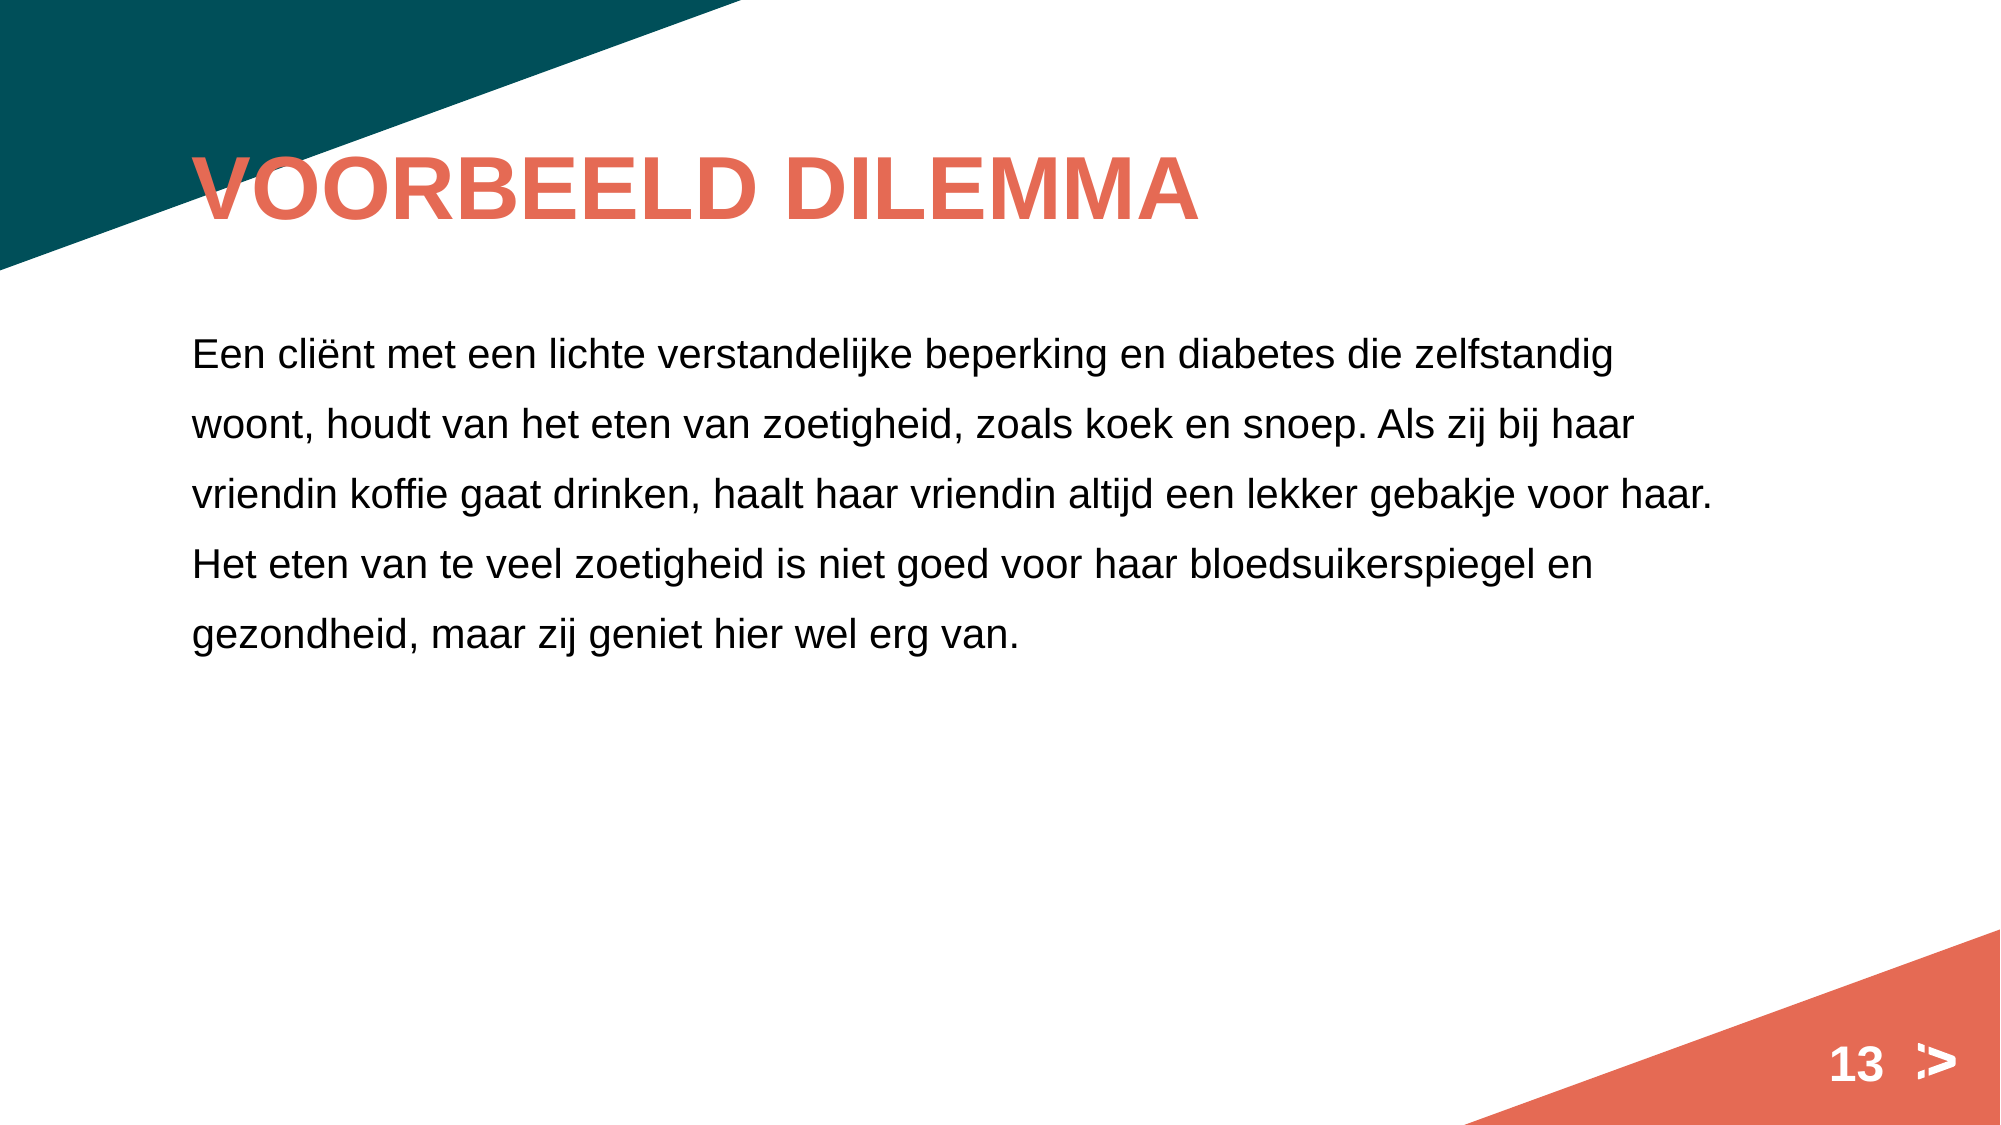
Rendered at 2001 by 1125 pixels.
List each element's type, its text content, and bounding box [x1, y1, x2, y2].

slide_number 13 [1772, 1030, 1885, 1091]
title Voorbeeld dilemma [191, 147, 1746, 238]
list Een cliënt met een lichte verstandelijke beperking en diabetes die zelfstandig woont, houdt van het eten van zoetigheid, zoals koek en snoep. Als zij bij haar vriendin koffie gaat drinken, haalt haar vriendin altijd een lekker gebakje voor haar. Het eten van te veel zoetigheid is niet goed voor haar bloedsuikerspiegel en gezondheid, maar zij geniet hier wel erg van. [191, 307, 1746, 911]
